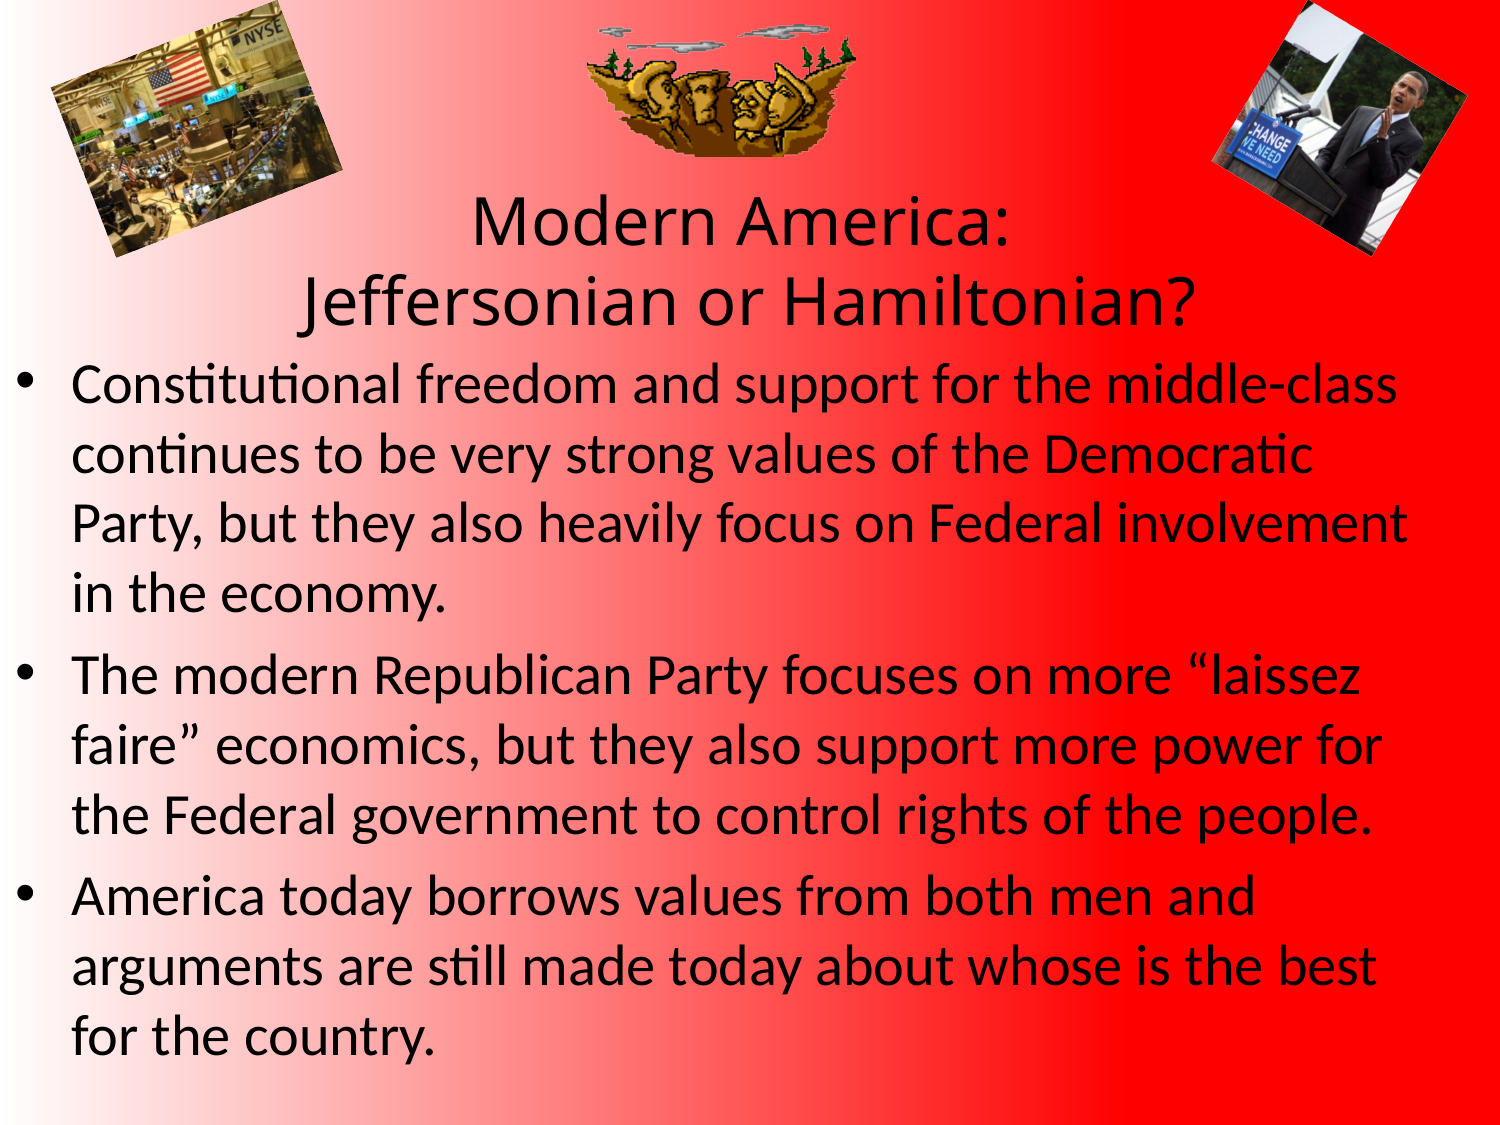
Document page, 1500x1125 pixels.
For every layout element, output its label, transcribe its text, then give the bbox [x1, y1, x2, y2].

list Constitutional freedom and support for the middle-class continues to be very strong values of the Democratic Party, but they also heavily focus on Federal involvement in the economy. The modern Republican Party focuses on more “laissez faire” economics, but they also support more power for the Federal government to control rights of the people. America today borrows values from both men and arguments are still made today about whose is the best for the country. [0, 337, 1450, 1125]
picture [51, 0, 342, 257]
picture [587, 24, 856, 157]
title Modern America: Jeffersonian or Hamiltonian? [0, 149, 1500, 368]
picture [1212, 0, 1467, 256]
